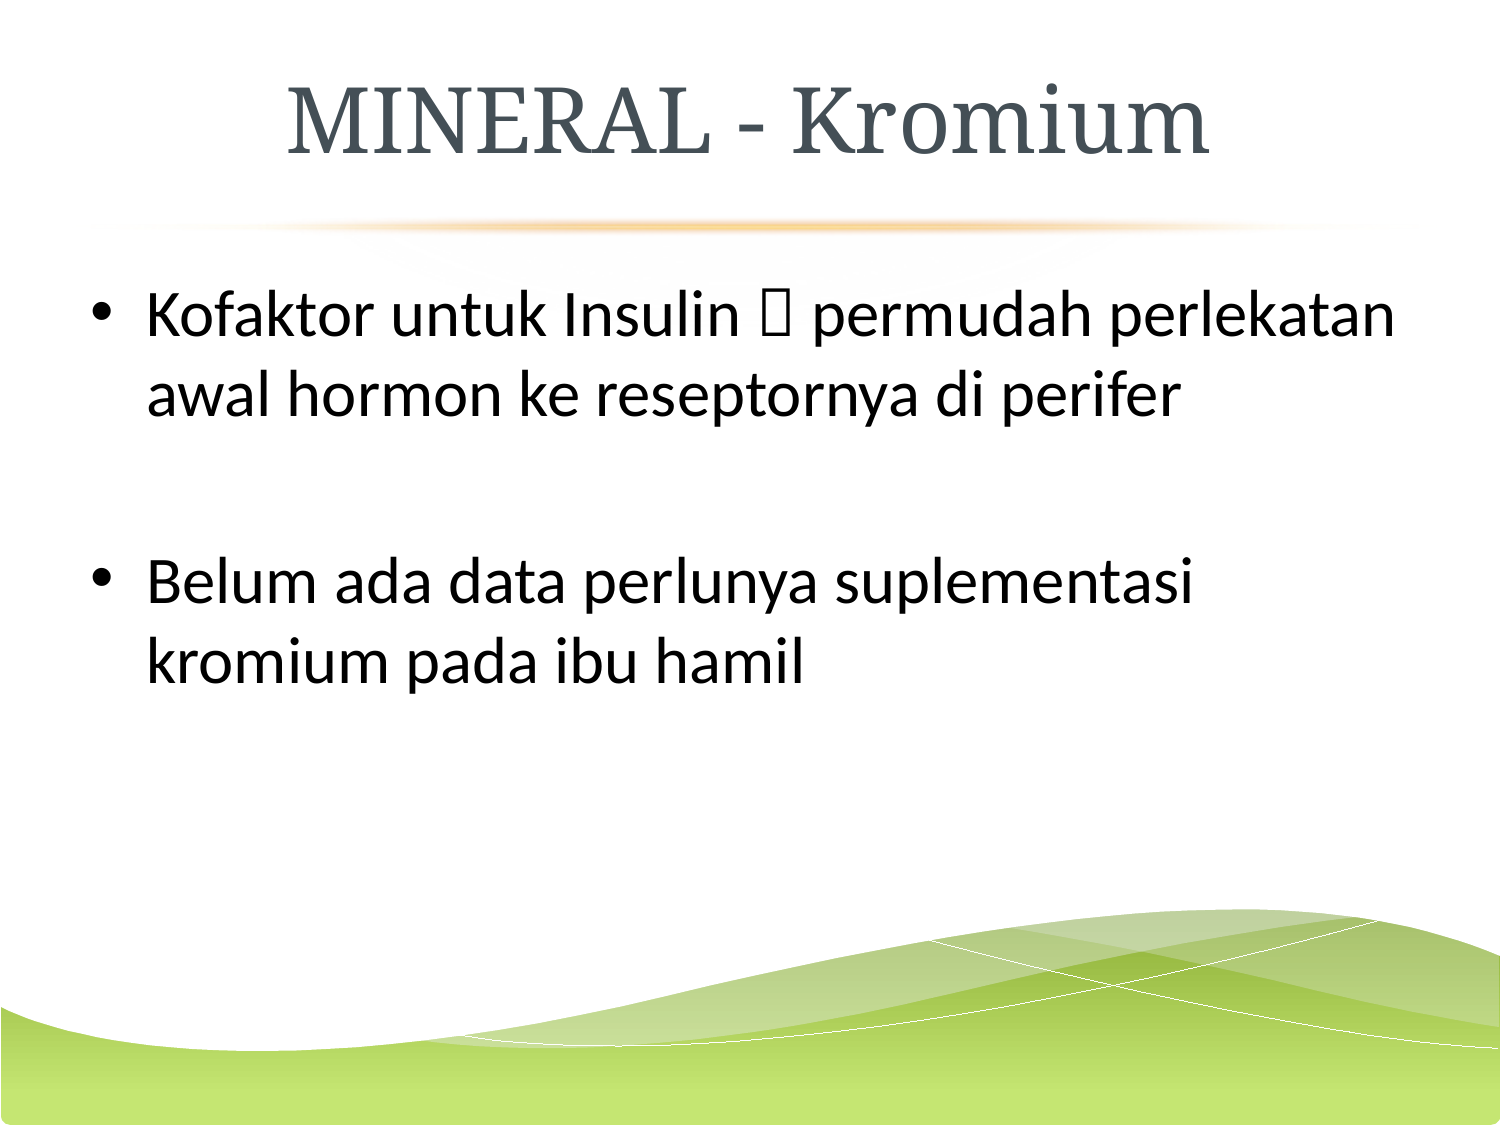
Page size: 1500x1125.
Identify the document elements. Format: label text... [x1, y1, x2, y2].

picture [0, 87, 1500, 829]
picture [0, 1007, 6, 1125]
list Kofaktor untuk Insulin  permudah perlekatan awal hormon ke reseptornya di perifer Belum ada data perlunya suplementasi kromium pada ibu hamil [75, 262, 1425, 1005]
title MINERAL - Kromium [75, 45, 1423, 189]
